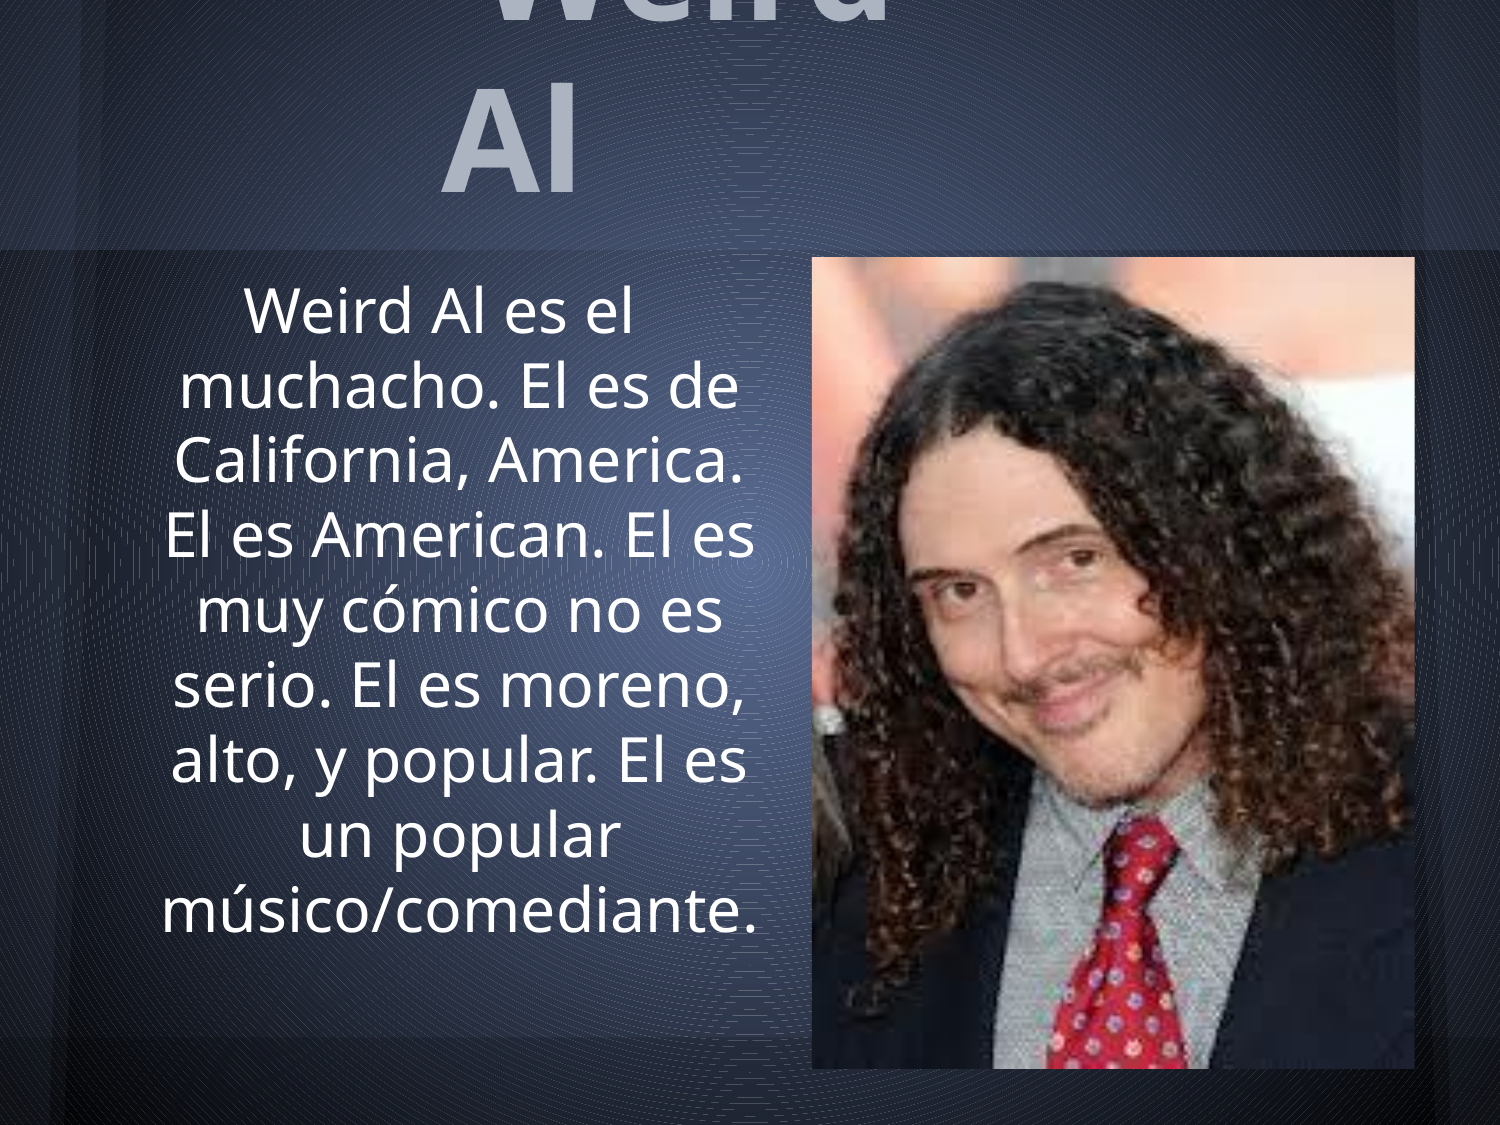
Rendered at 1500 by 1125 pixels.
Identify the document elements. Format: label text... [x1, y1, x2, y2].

text_box [811, 257, 1415, 1069]
title Weird Al [426, 0, 1074, 237]
list Weird Al es el muchacho. El es de California, America. El es American. El es muy cómico no es serio. El es moreno, alto, y popular. El es un popular músico/comediante. [84, 255, 780, 961]
